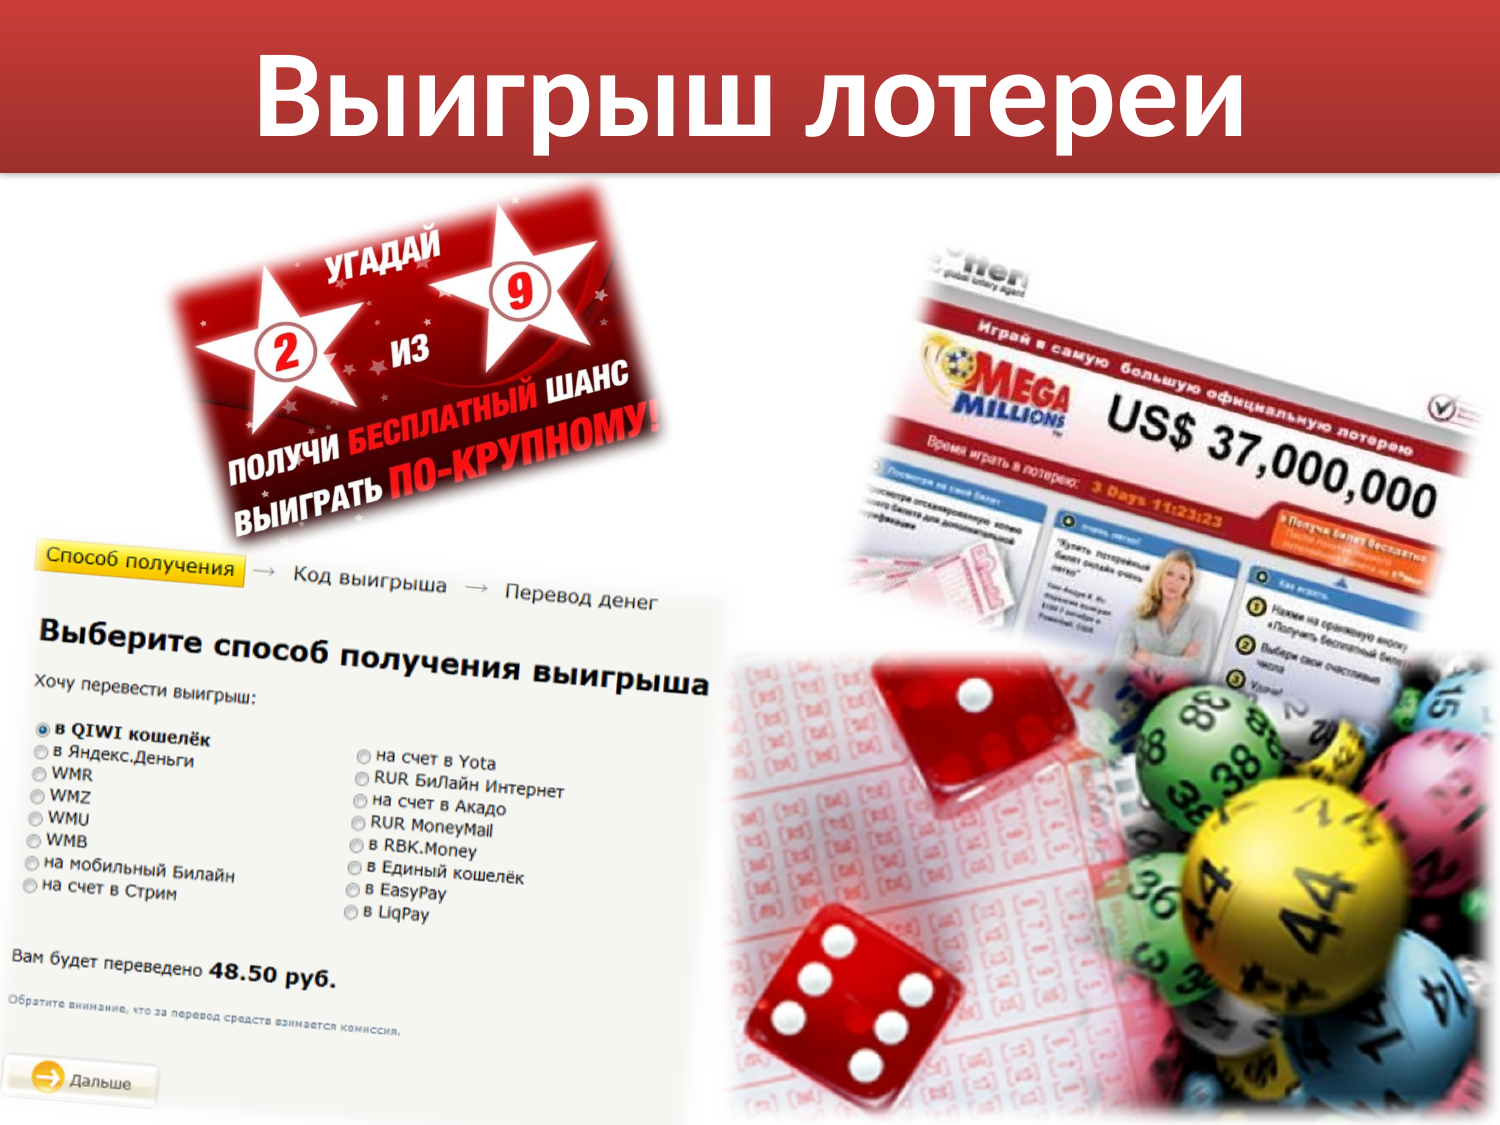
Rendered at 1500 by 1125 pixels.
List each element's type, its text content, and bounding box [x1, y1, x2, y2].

picture [0, 274, 1500, 1125]
title Выигрыш лотереи [0, 0, 1500, 173]
picture [177, 202, 655, 529]
